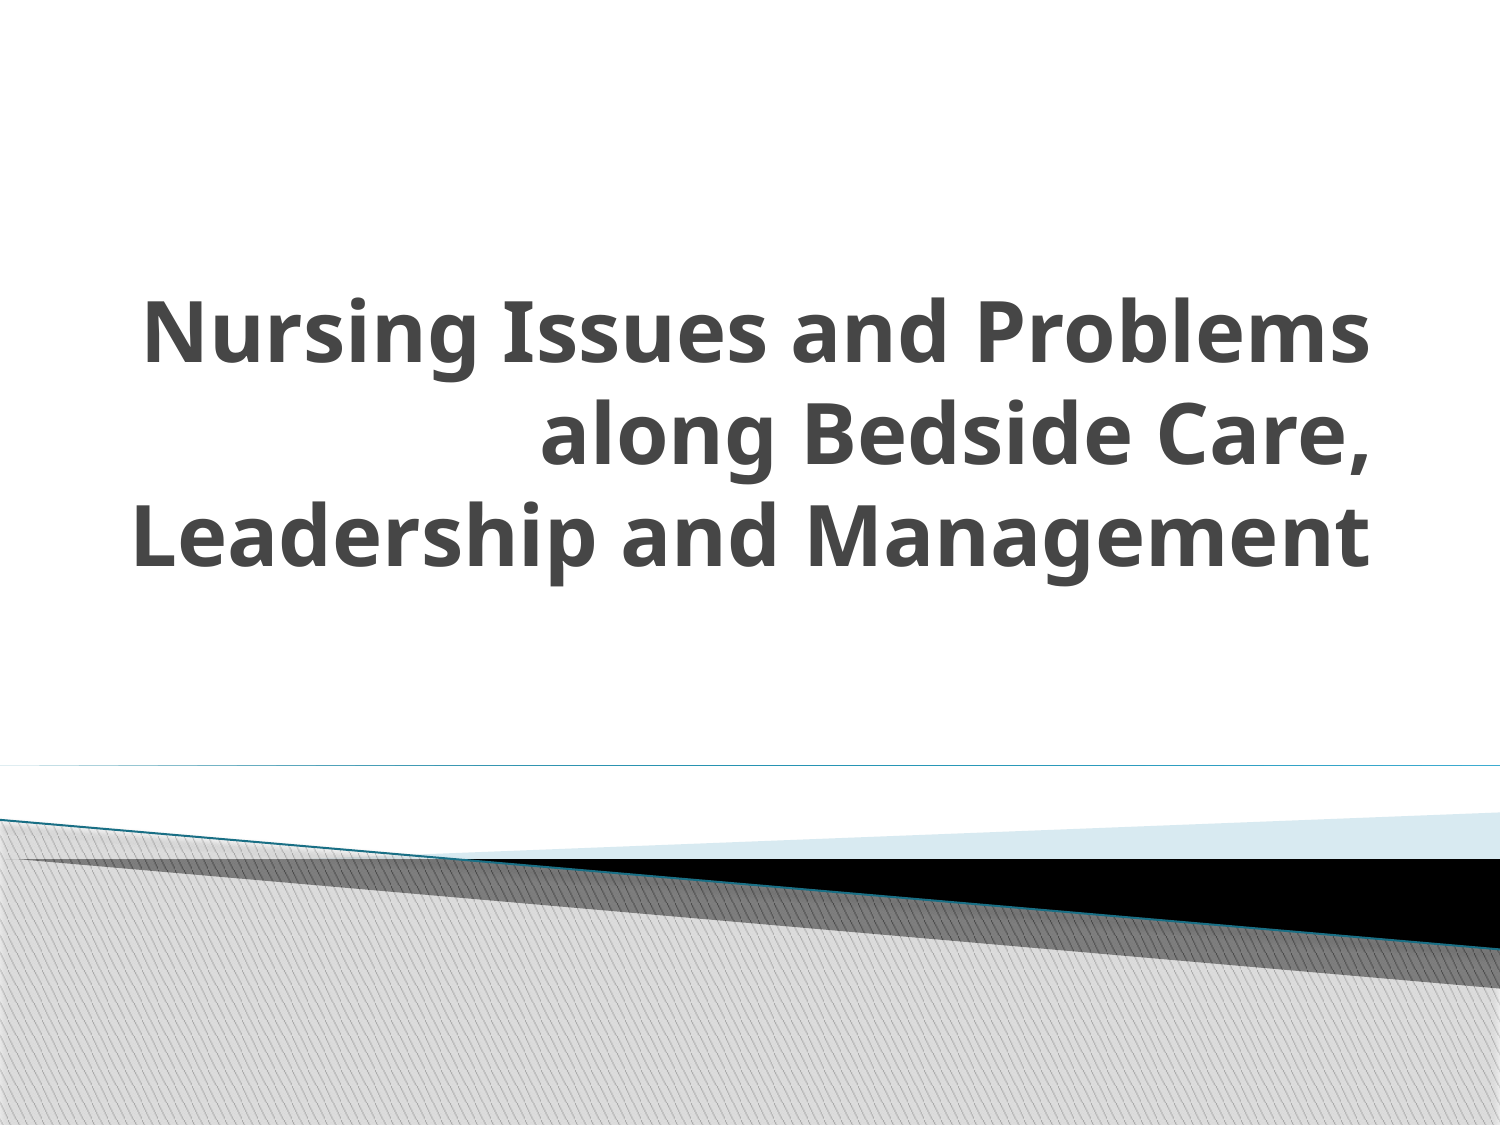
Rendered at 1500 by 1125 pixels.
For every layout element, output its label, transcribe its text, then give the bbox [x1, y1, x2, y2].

picture [5, 859, 1500, 989]
title Nursing Issues and Problems along Bedside Care, Leadership and Management [112, 237, 1388, 591]
